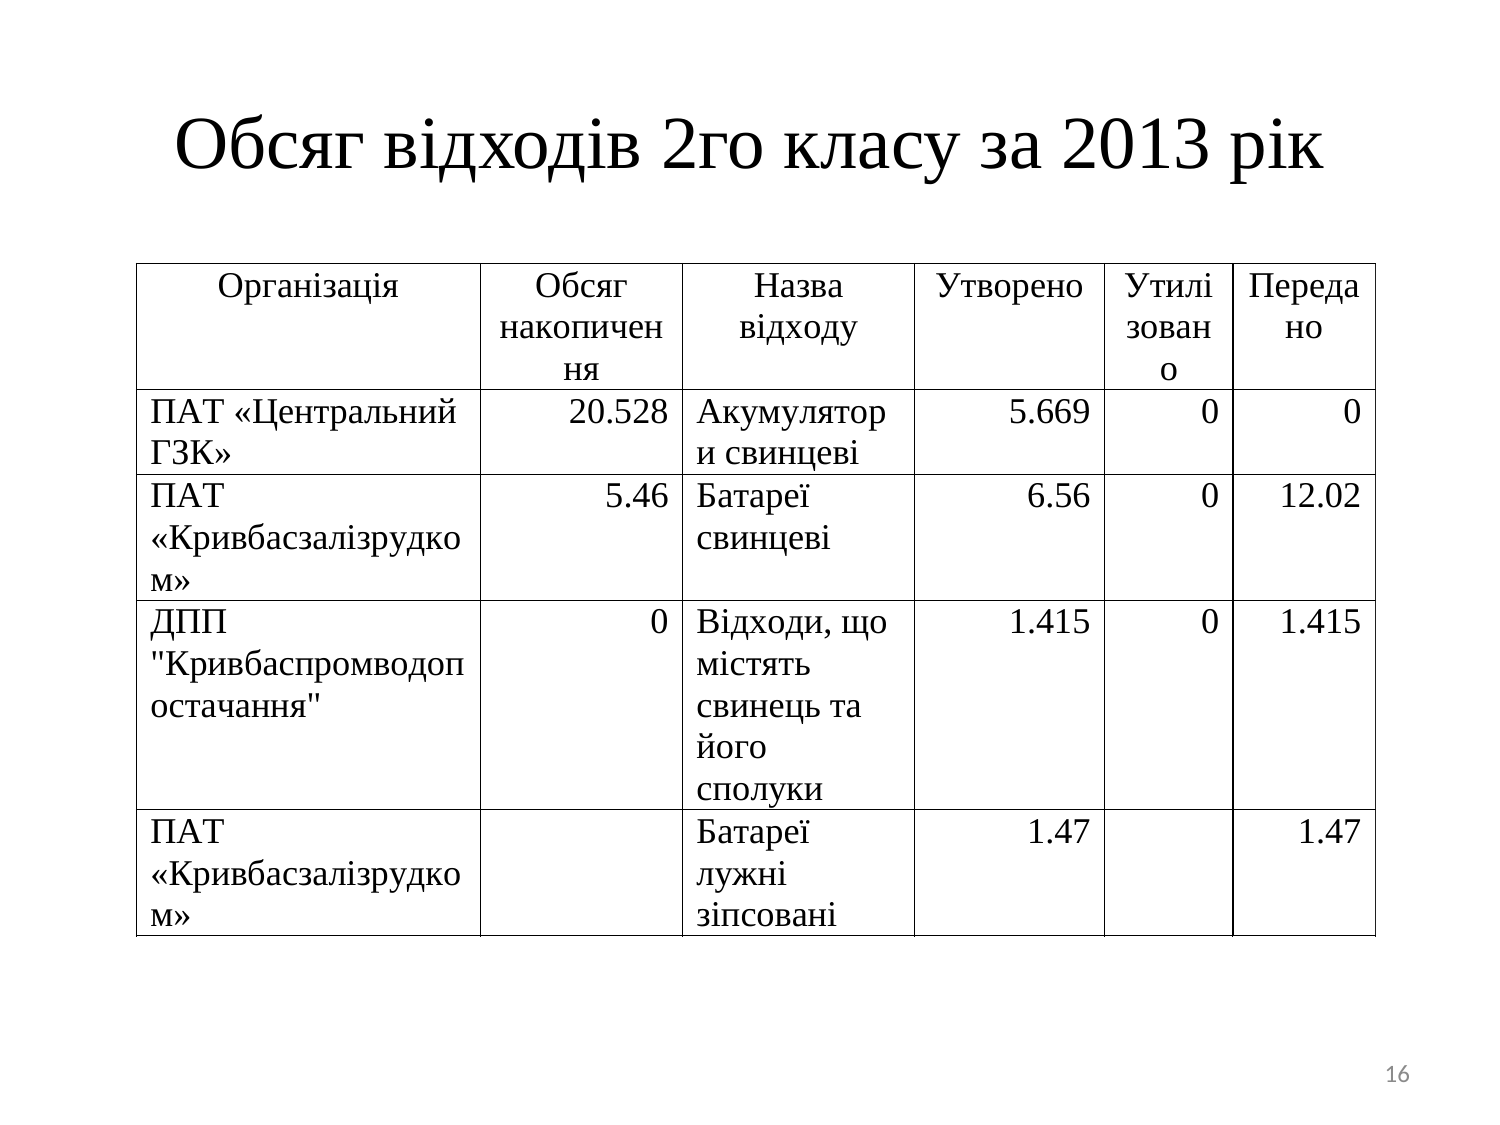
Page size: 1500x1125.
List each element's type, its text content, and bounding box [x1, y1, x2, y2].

title Обсяг відходів 2го класу за 2013 рік [75, 45, 1425, 233]
slide_number 16 [1074, 1042, 1425, 1103]
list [135, 262, 1376, 1012]
